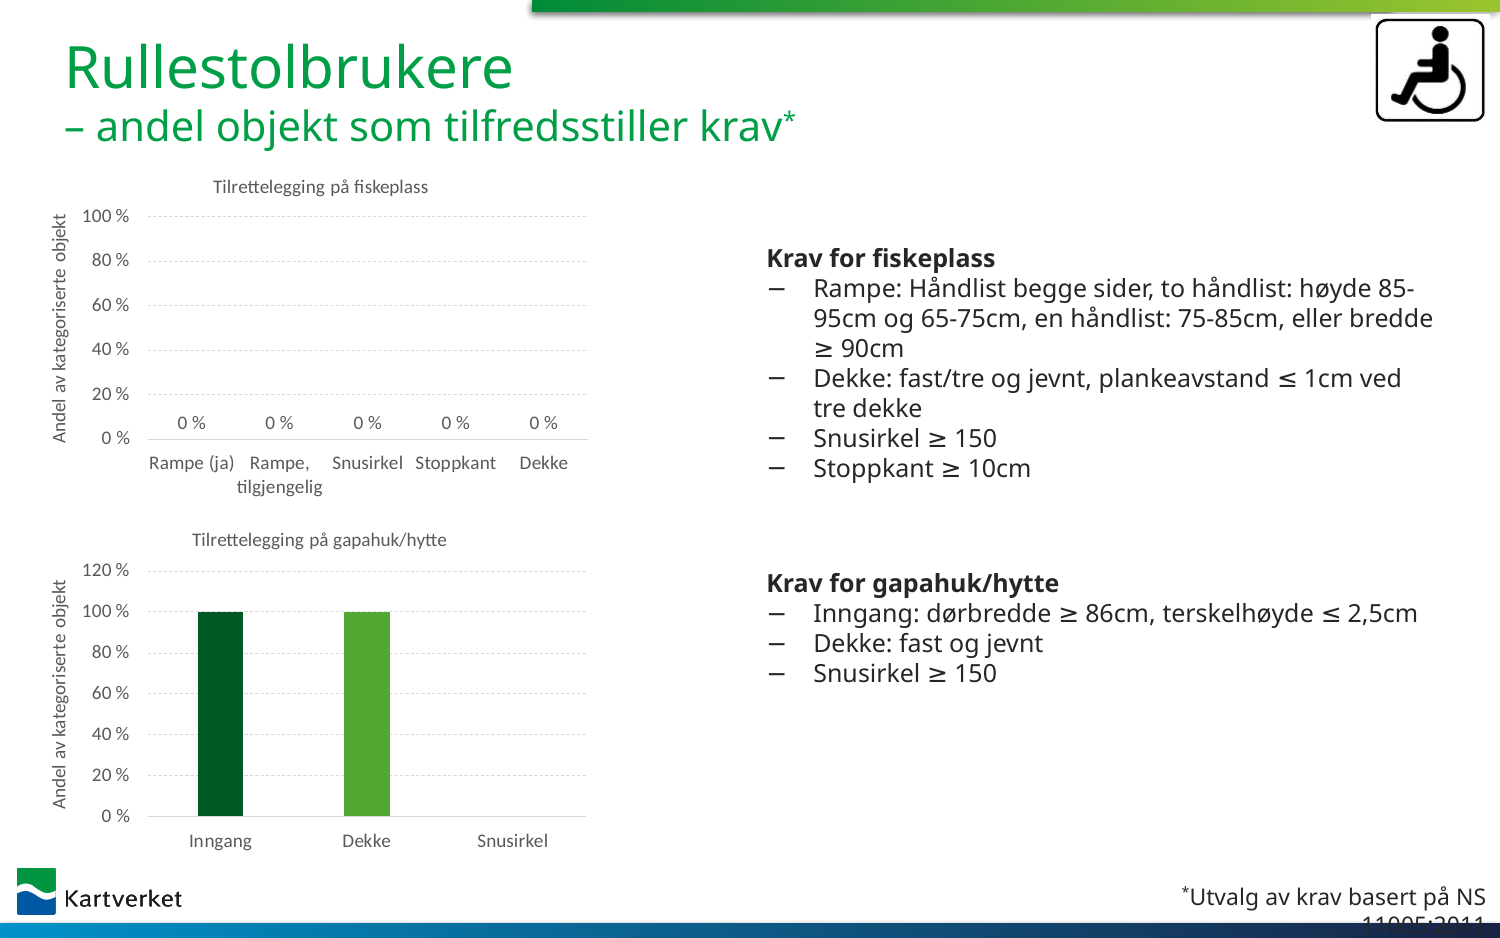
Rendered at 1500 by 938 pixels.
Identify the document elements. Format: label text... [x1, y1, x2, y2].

picture [1371, 13, 1491, 127]
picture [41, 520, 597, 859]
text_box Krav for fiskeplass Rampe: Håndlist begge sider, to håndlist: høyde 85-95cm og 65-75cm, en håndlist: 75-85cm, eller bredde ≥ 90cm Dekke: fast/tre og jevnt, plankeavstand ≤ 1cm ved tre dekke Snusirkel ≥ 150 Stoppkant ≥ 10cm [751, 235, 1452, 490]
text_box Rullestolbrukere – andel objekt som tilfredsstiller krav* [49, 29, 1431, 158]
text_box Krav for gapahuk/hytte Inngang: dørbredde ≥ 86cm, terskelhøyde ≤ 2,5cm Dekke: fast og jevnt Snusirkel ≥ 150 [751, 560, 1452, 695]
text_box *Utvalg av krav basert på NS 11005:2011 [1068, 873, 1500, 938]
picture [41, 166, 599, 505]
